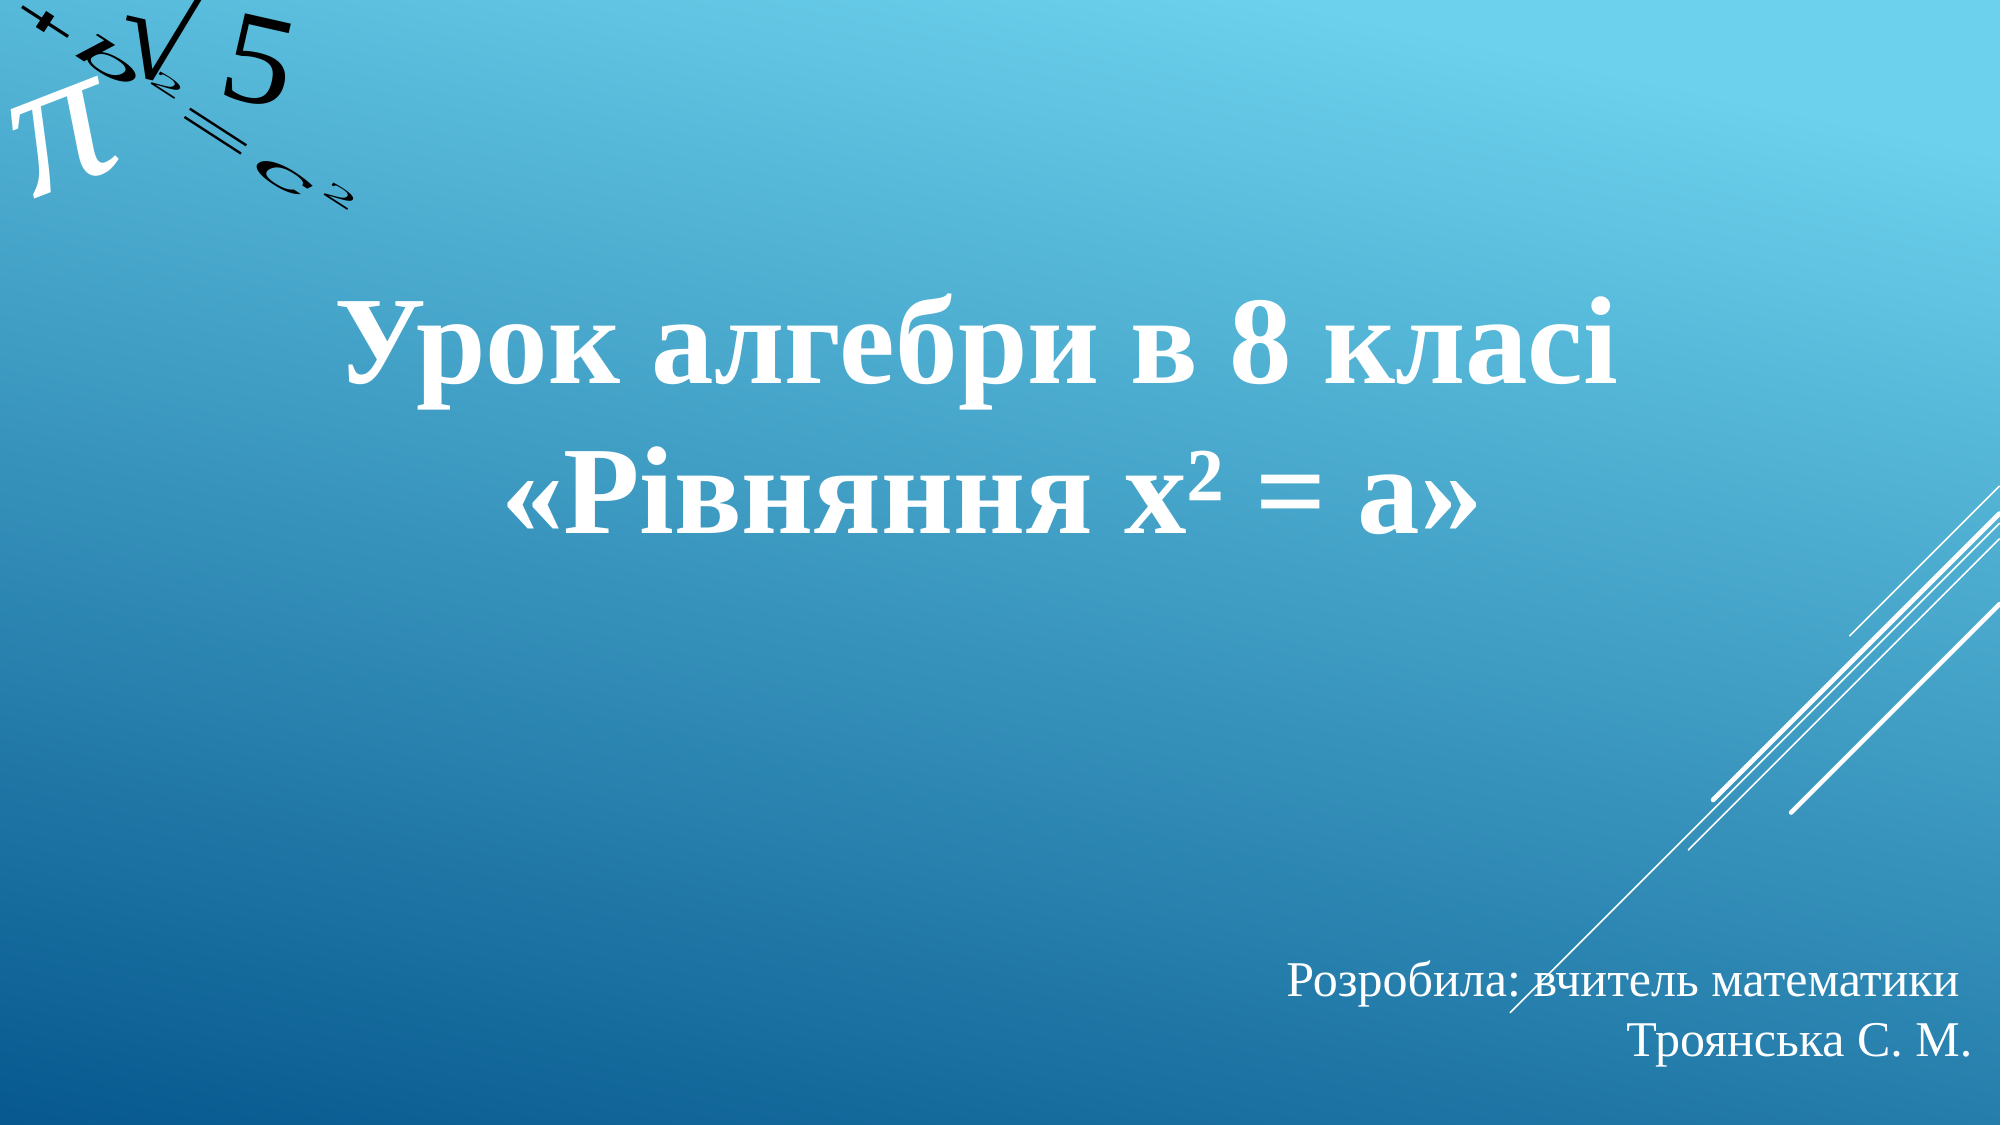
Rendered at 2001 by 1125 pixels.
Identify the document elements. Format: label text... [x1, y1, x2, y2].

text_box π [0, 0, 126, 249]
text_box Урок алгебри в 8 класі «Рівняння х² = а» [319, 251, 1634, 647]
text_box Розробила: вчитель математики Троянська С. М. [1271, 939, 1988, 1074]
